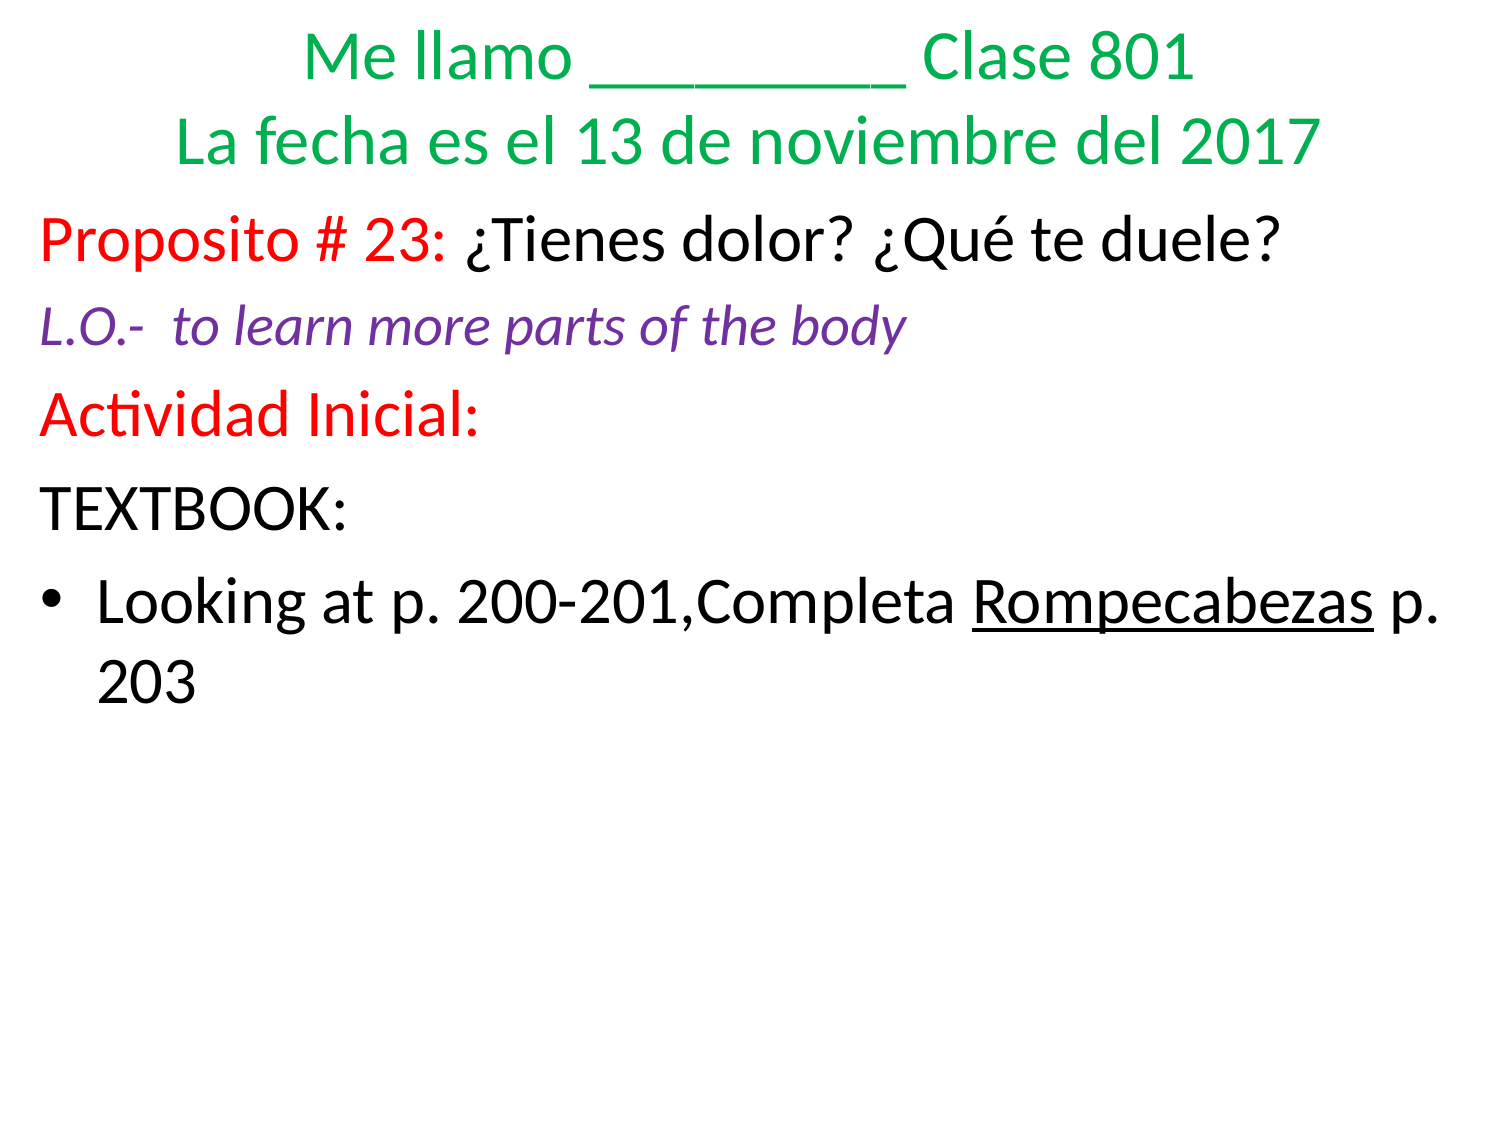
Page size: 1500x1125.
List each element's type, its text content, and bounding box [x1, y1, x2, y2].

title Me llamo _________ Clase 801 La fecha es el 13 de noviembre del 2017 [37, 0, 1463, 187]
list Proposito # 23: ¿Tienes dolor? ¿Qué te duele? L.O.- to learn more parts of the body Actividad Inicial: TEXTBOOK: Looking at p. 200-201,Completa Rompecabezas p. 203 [24, 187, 1488, 1125]
